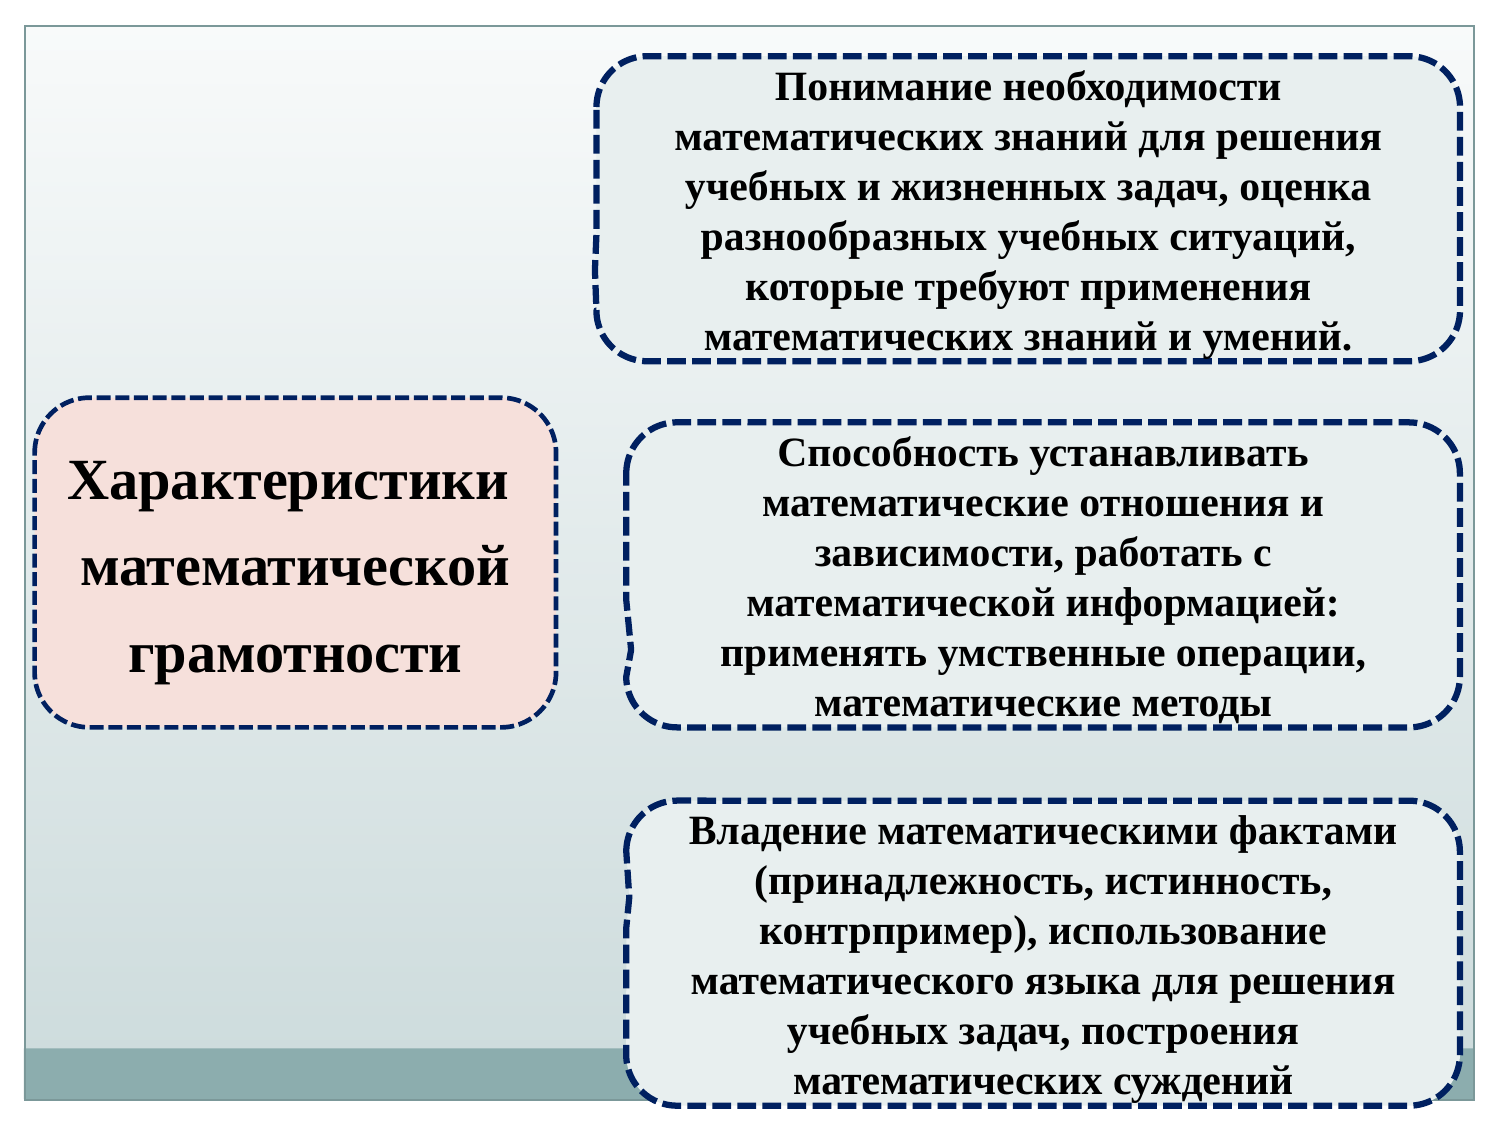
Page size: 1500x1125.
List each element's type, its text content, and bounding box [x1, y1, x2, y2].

text_box Способность устанавливать математические отношения и зависимости, работать с математической информацией: применять умственные операции, математические методы [625, 421, 1461, 729]
text_box Понимание необходимости математических знаний для решения учебных и жизненных задач, оценка разнообразных учебных ситуаций, которые требуют применения математических знаний и умений. [593, 55, 1461, 363]
text_box Владение математическими фактами (принадлежность, истинность, контрпример), использование математического языка для решения учебных задач, построения математических суждений [625, 799, 1461, 1107]
text_box Характеристики математической грамотности [33, 396, 558, 729]
